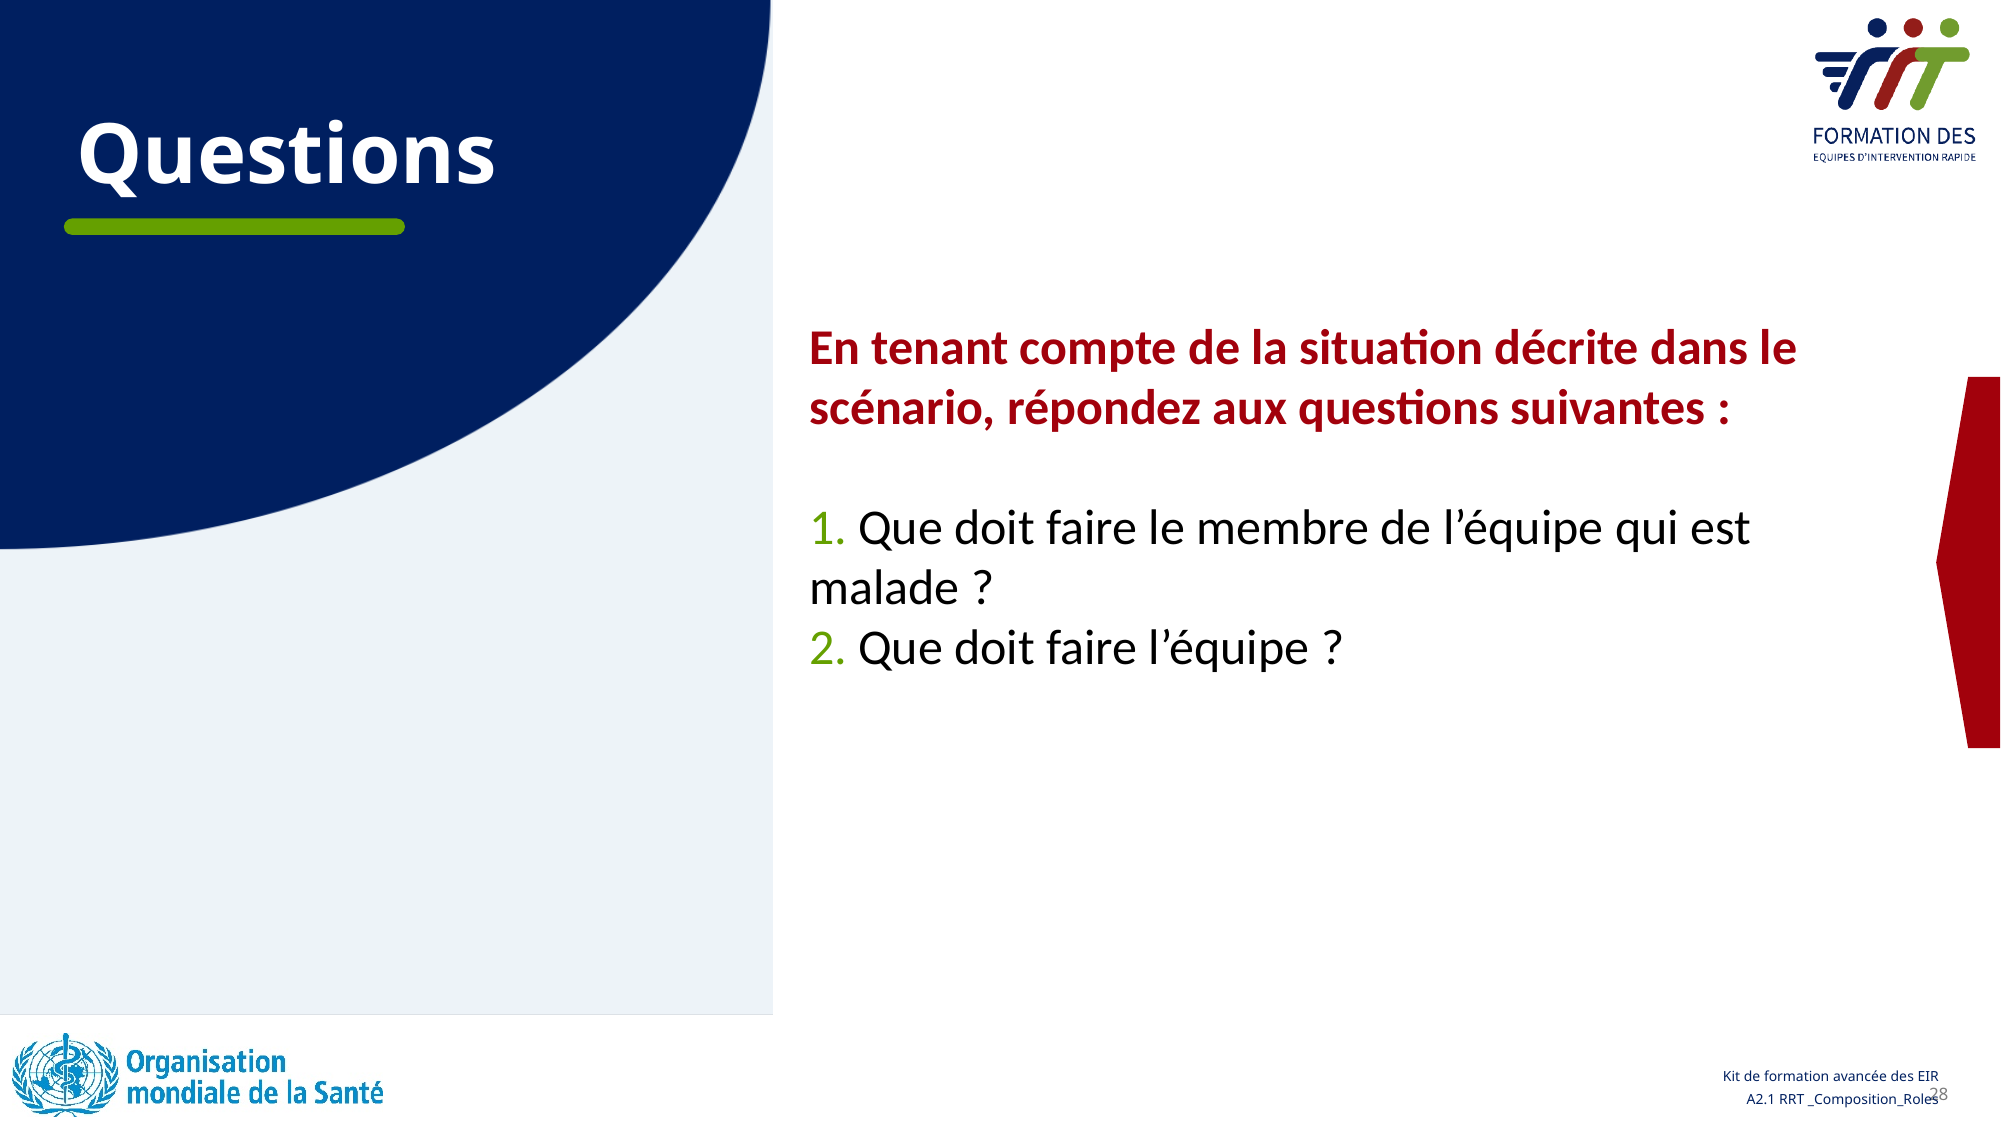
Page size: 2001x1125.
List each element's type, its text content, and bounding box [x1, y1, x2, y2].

picture [12, 1033, 383, 1117]
picture [0, 0, 773, 1016]
list En tenant compte de la situation décrite dans le scénario, répondez aux questions suivantes : 1. Que doit faire le membre de l’équipe qui est malade ? 2. Que doit faire l’équipe ? [806, 314, 1862, 1030]
title Questions [61, 92, 597, 352]
picture [374, 1090, 383, 1100]
picture [1813, 17, 1976, 163]
